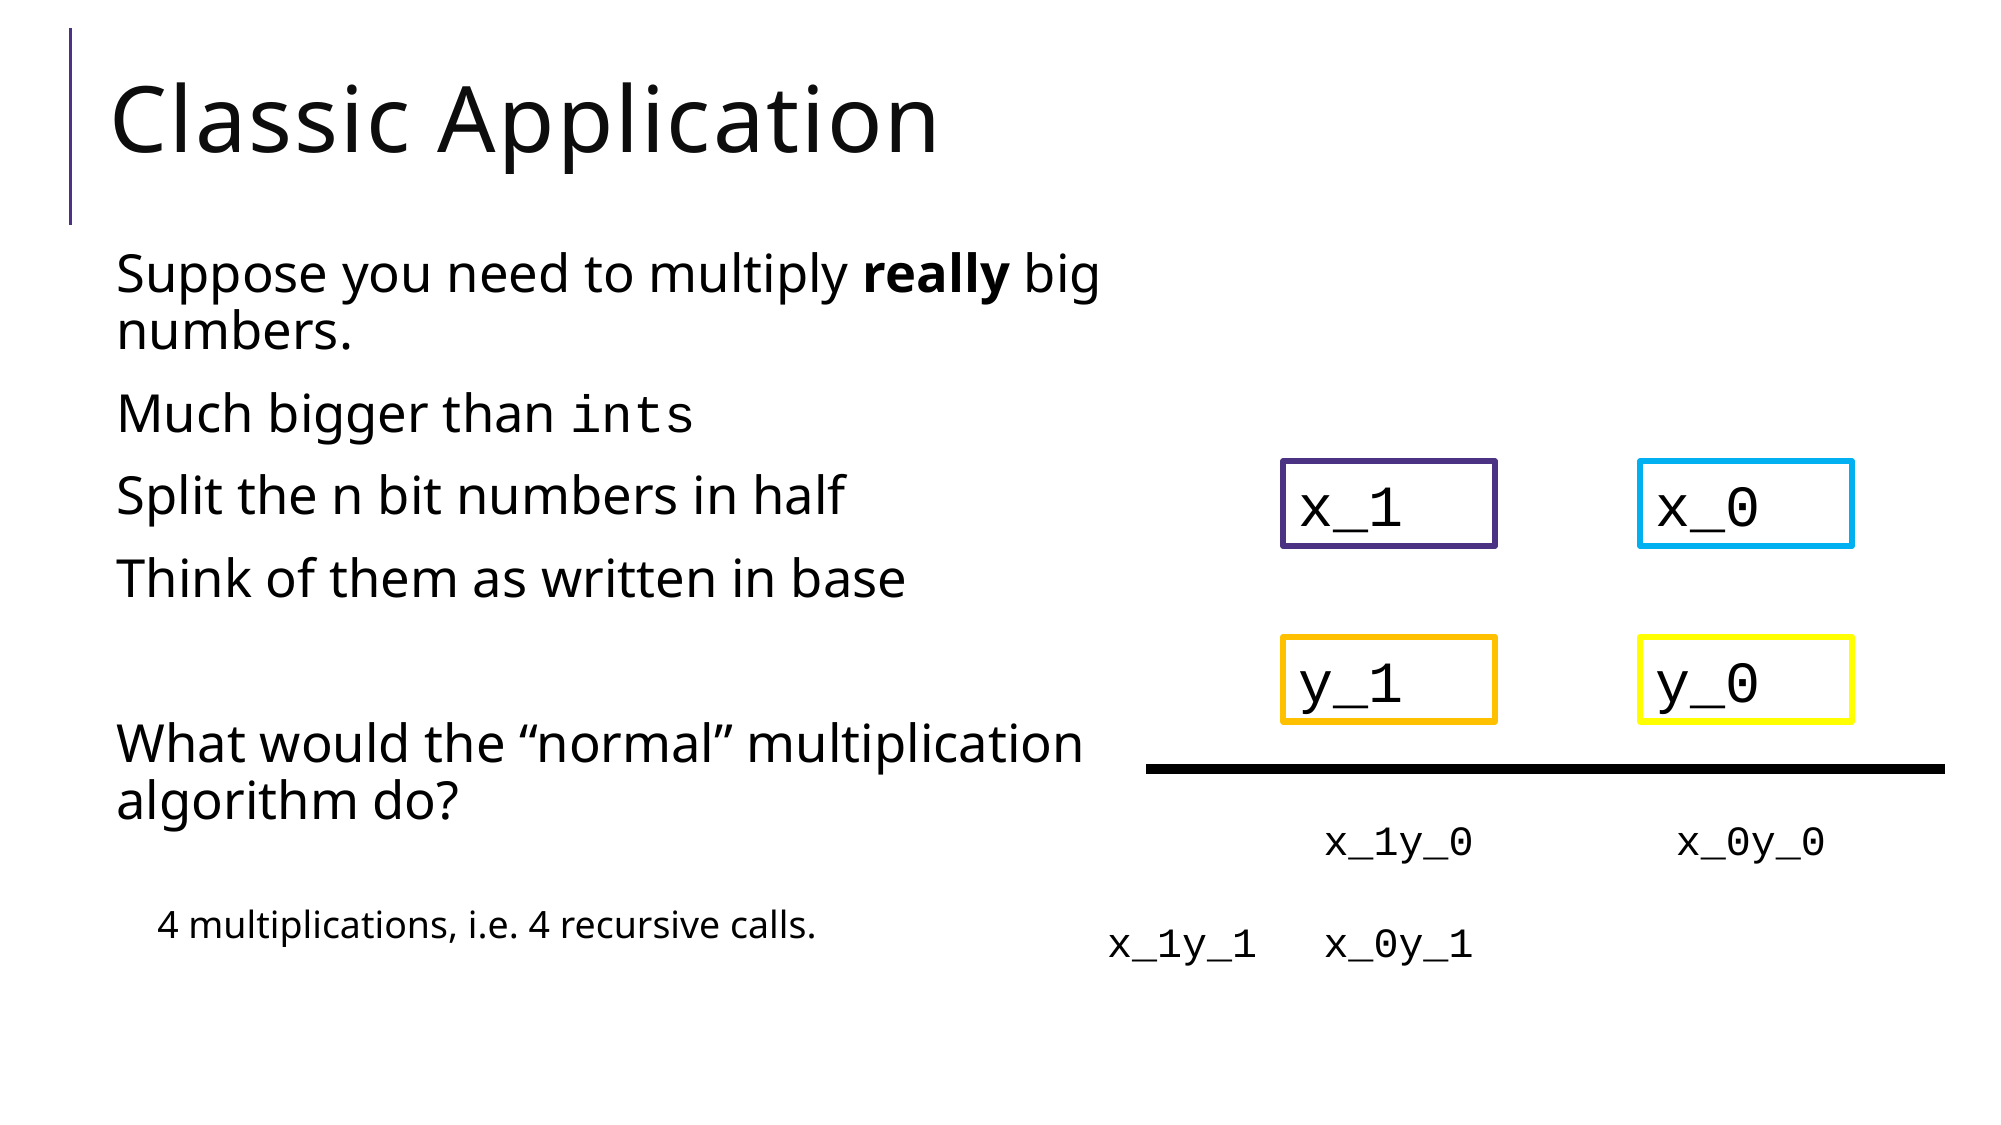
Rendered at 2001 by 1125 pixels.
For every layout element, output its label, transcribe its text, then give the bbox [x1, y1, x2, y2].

text_box x_1y_1 [1092, 908, 1284, 973]
text_box x_0 [1640, 461, 1852, 546]
title Classic Application [94, 43, 1930, 210]
text_box y_0 [1640, 636, 1852, 722]
text_box x_1 [1283, 461, 1495, 546]
text_box x_1y_0 [1308, 805, 1500, 871]
text_box y_1 [1283, 636, 1495, 722]
text_box x_0y_1 [1308, 908, 1500, 973]
text_box x_0y_0 [1660, 805, 1852, 871]
text_box 4 multiplications, i.e. 4 recursive calls. [142, 893, 983, 954]
